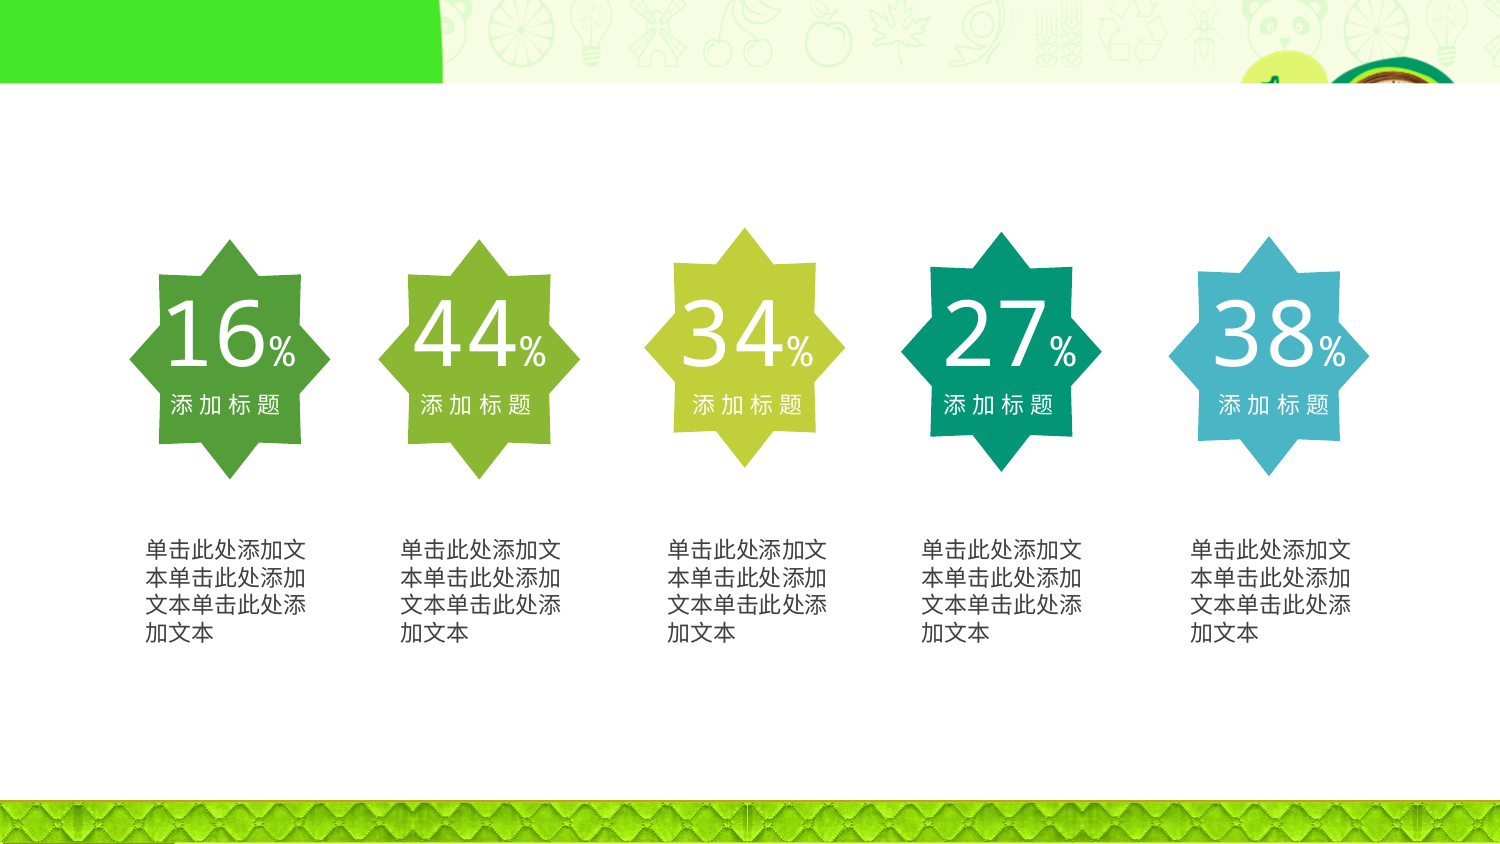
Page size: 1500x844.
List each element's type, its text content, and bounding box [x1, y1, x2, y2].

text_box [900, 231, 1102, 472]
text_box 单击此处添加文本单击此处添加文本单击此处添加文本 [385, 528, 579, 653]
text_box 单击此处添加文本单击此处添加文本单击此处添加文本 [652, 528, 845, 653]
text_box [1168, 236, 1370, 477]
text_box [644, 227, 846, 468]
picture [0, 800, 1500, 844]
text_box 单击此处添加文本单击此处添加文本单击此处添加文本 [130, 528, 324, 653]
text_box 单击此处添加文本单击此处添加文本单击此处添加文本 [907, 528, 1100, 653]
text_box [378, 239, 581, 480]
text_box [129, 207, 1371, 563]
picture [0, 0, 1500, 83]
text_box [129, 239, 331, 480]
text_box 单击此处添加文本单击此处添加文本单击此处添加文本 [1176, 528, 1369, 653]
